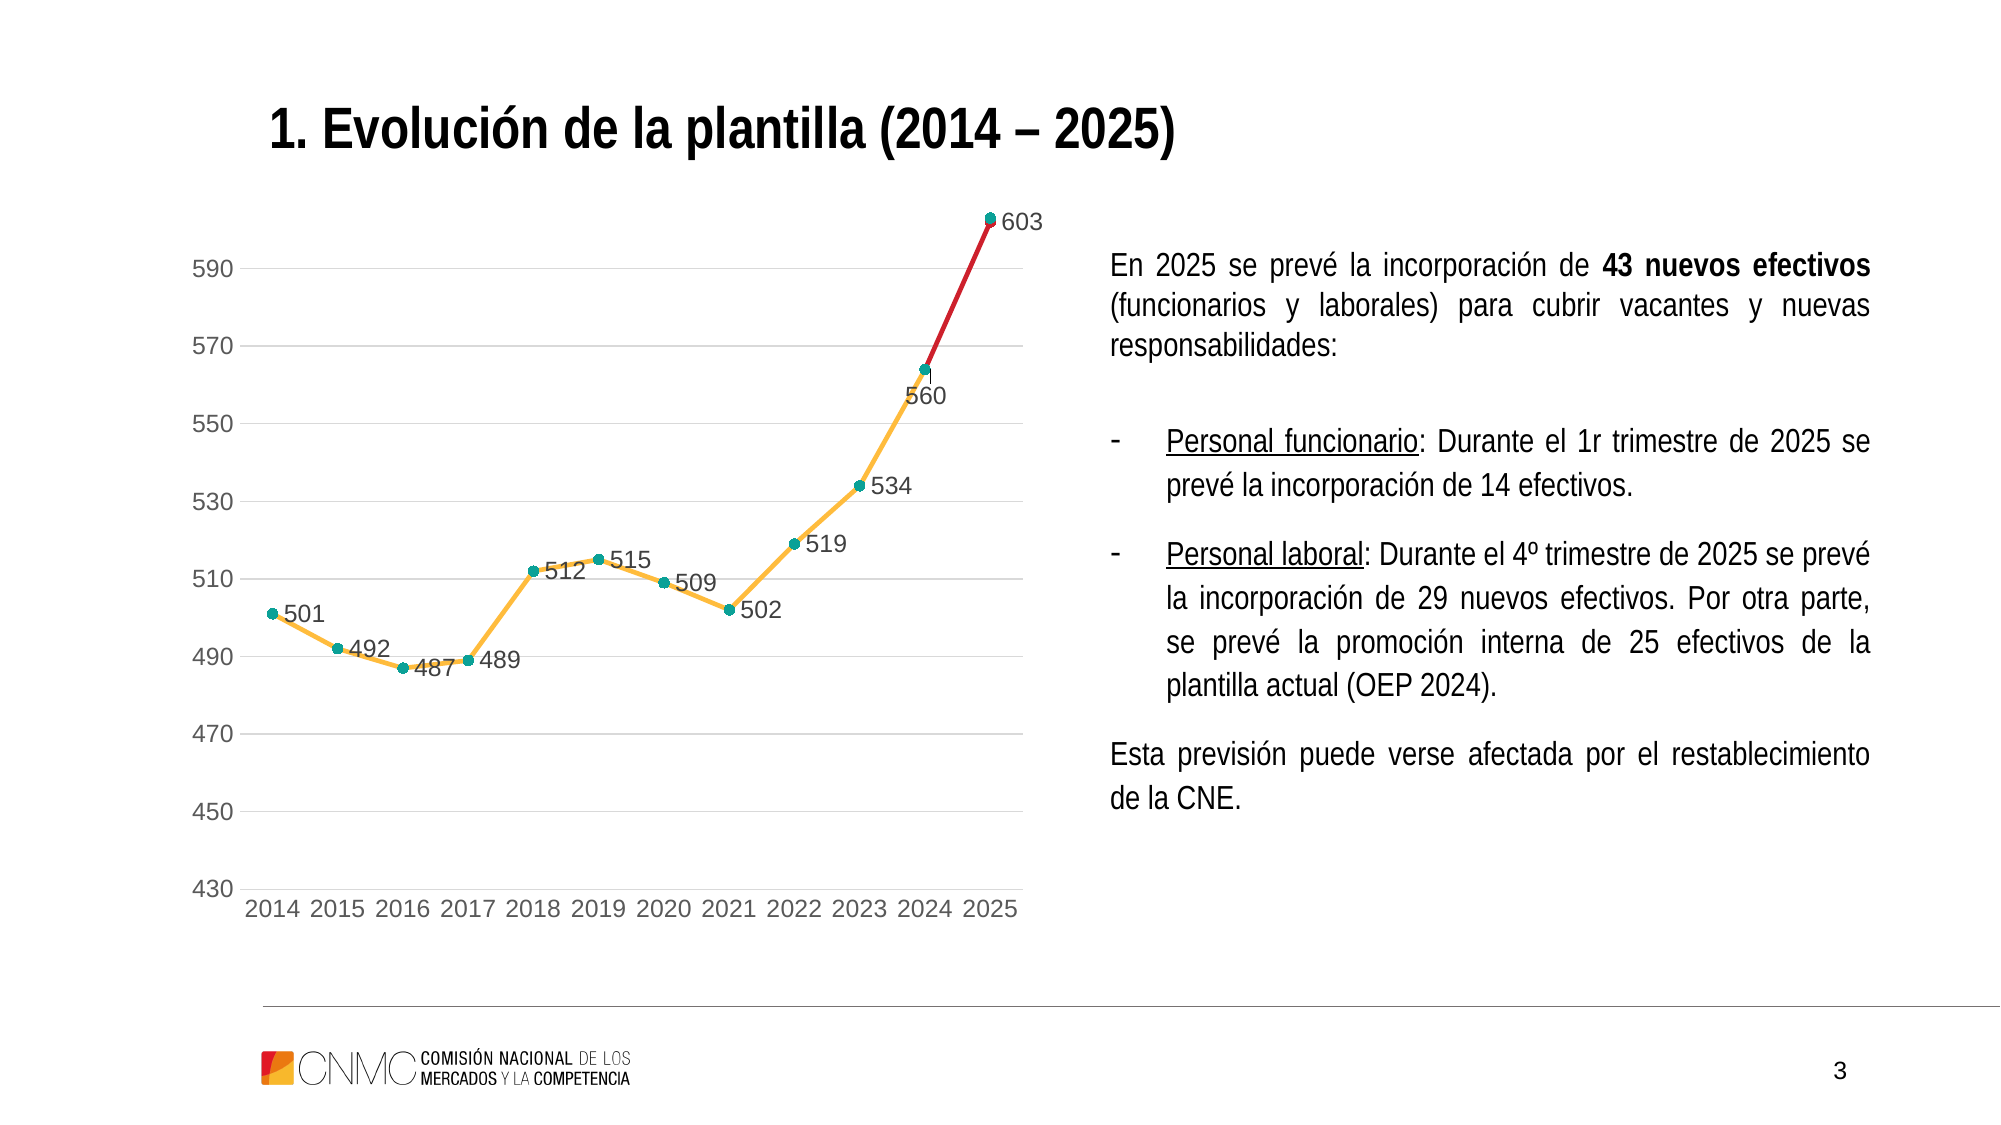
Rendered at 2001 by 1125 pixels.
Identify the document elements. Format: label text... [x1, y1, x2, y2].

text_box [174, 39, 1724, 164]
slide_number 3 [1756, 1039, 1863, 1100]
picture [259, 1048, 632, 1085]
chart [174, 195, 1044, 937]
text_box En 2025 se prevé la incorporación de 43 nuevos efectivos (funcionarios y laborales) para cubrir vacantes y nuevas responsabilidades: Personal funcionario: Durante el 1r trimestre de 2025 se prevé la incorporación de 14 efectivos. Personal laboral: Durante el 4º trimestre de 2025 se prevé la incorporación de 29 nuevos efectivos. Por otra parte, se prevé la promoción interna de 25 efectivos de la plantilla actual (OEP 2024). Esta previsión puede verse afectada por el restablecimiento de la CNE. [1094, 195, 1887, 937]
title 1. Evolución de la plantilla (2014 – 2025) [254, 68, 1873, 192]
